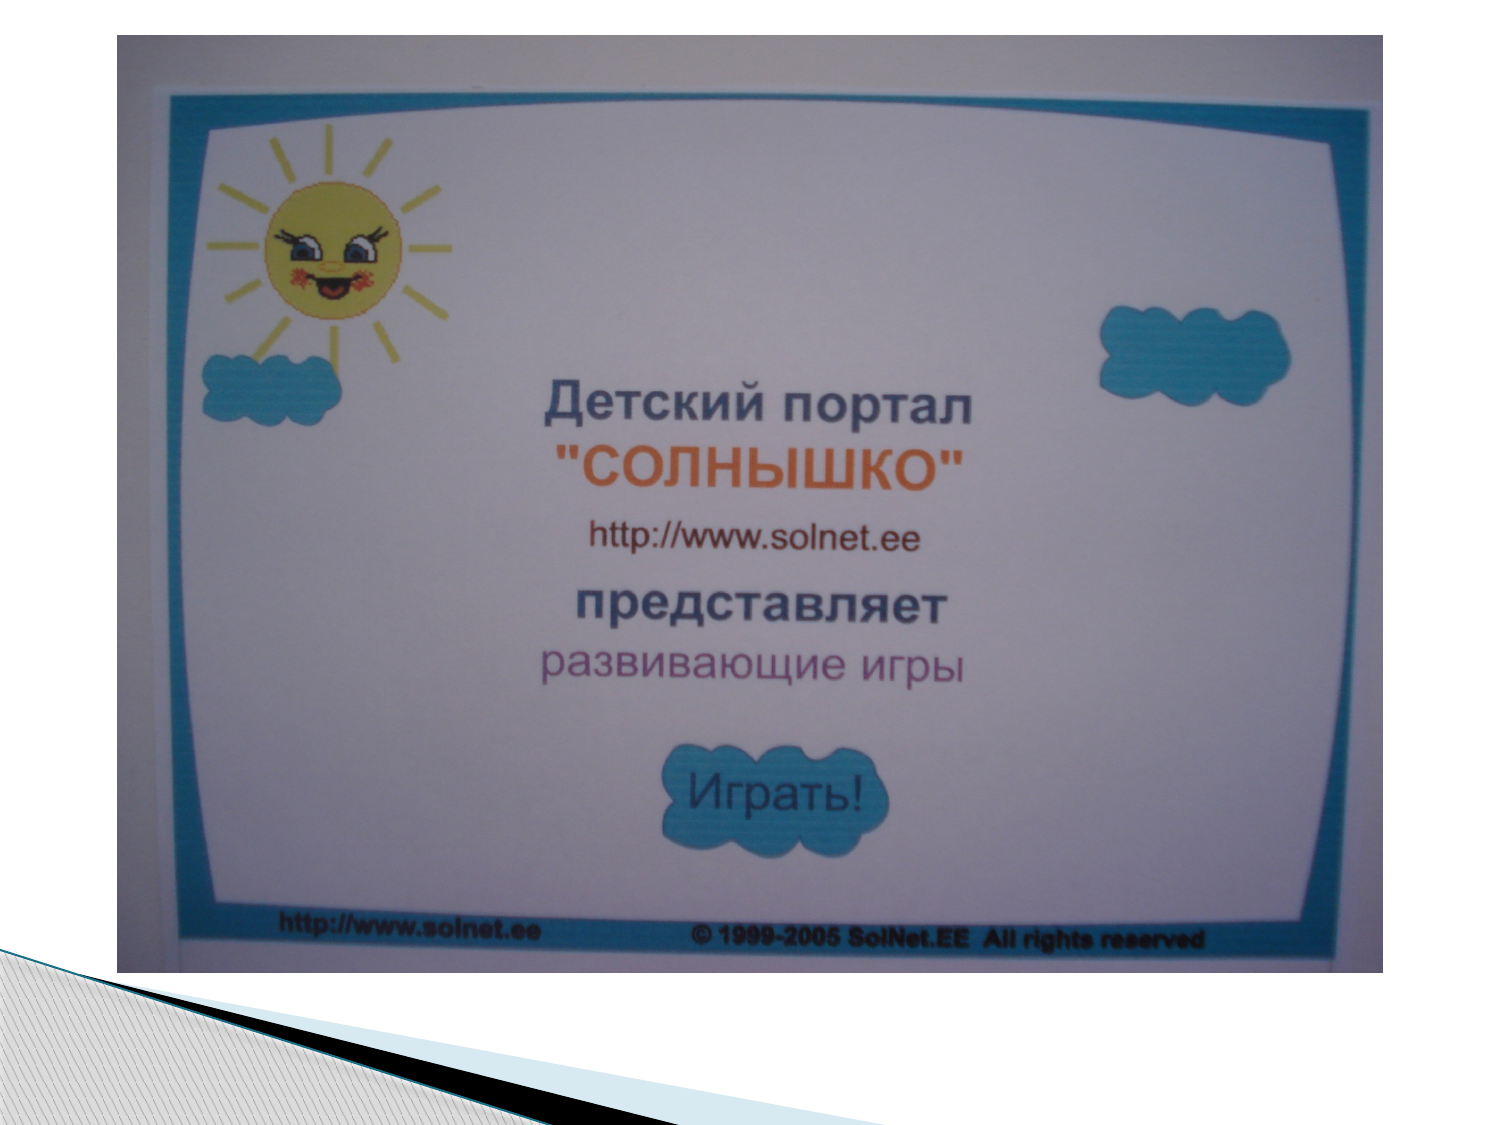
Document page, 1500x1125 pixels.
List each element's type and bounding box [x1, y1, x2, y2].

list [116, 34, 1383, 973]
